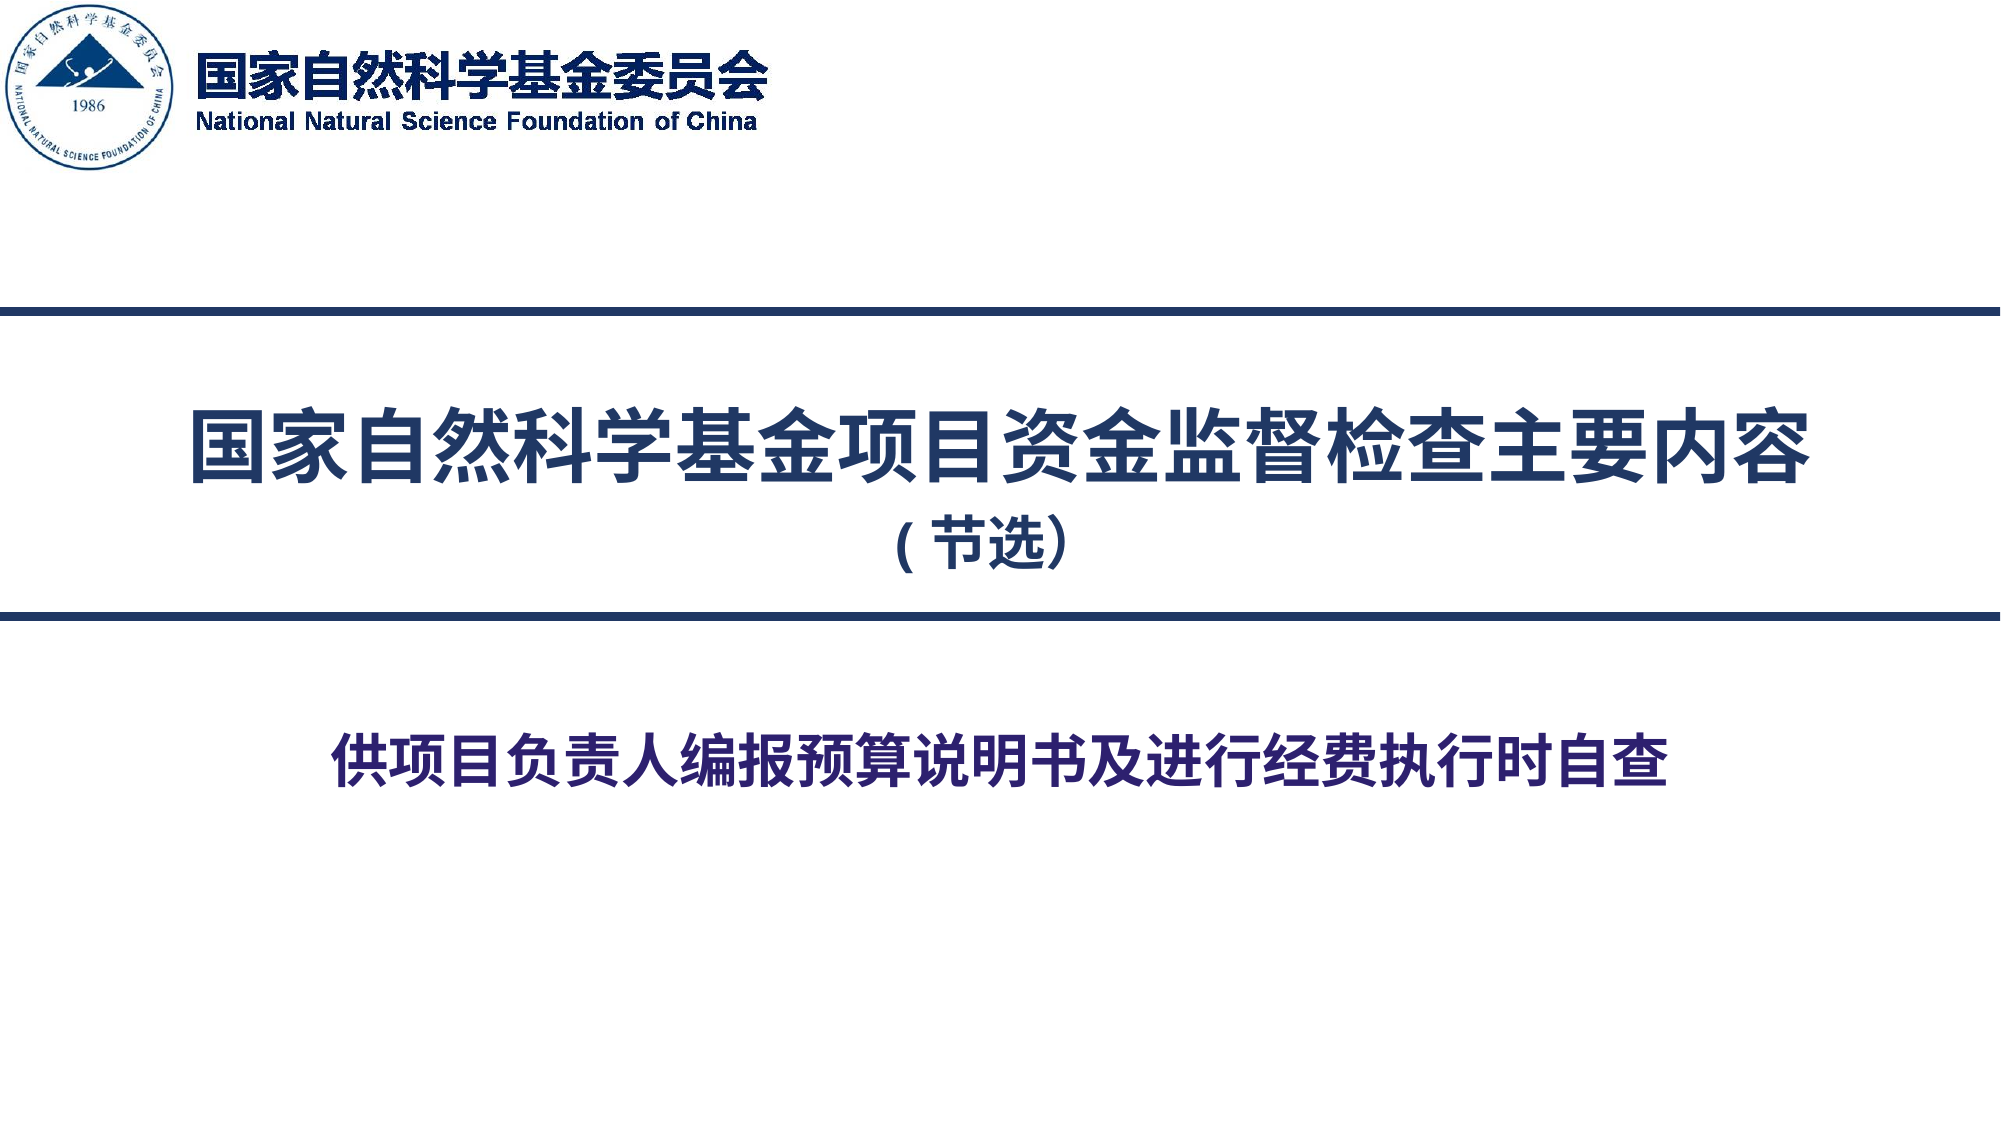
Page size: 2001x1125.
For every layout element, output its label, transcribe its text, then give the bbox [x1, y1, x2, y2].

picture [0, 1, 799, 174]
title 国家自然科学基金项目资金监督检查主要内容 (节选） [0, 360, 2000, 662]
subtitle 供项目负责人编报预算说明书及进行经费执行时自查 [0, 725, 2000, 1012]
